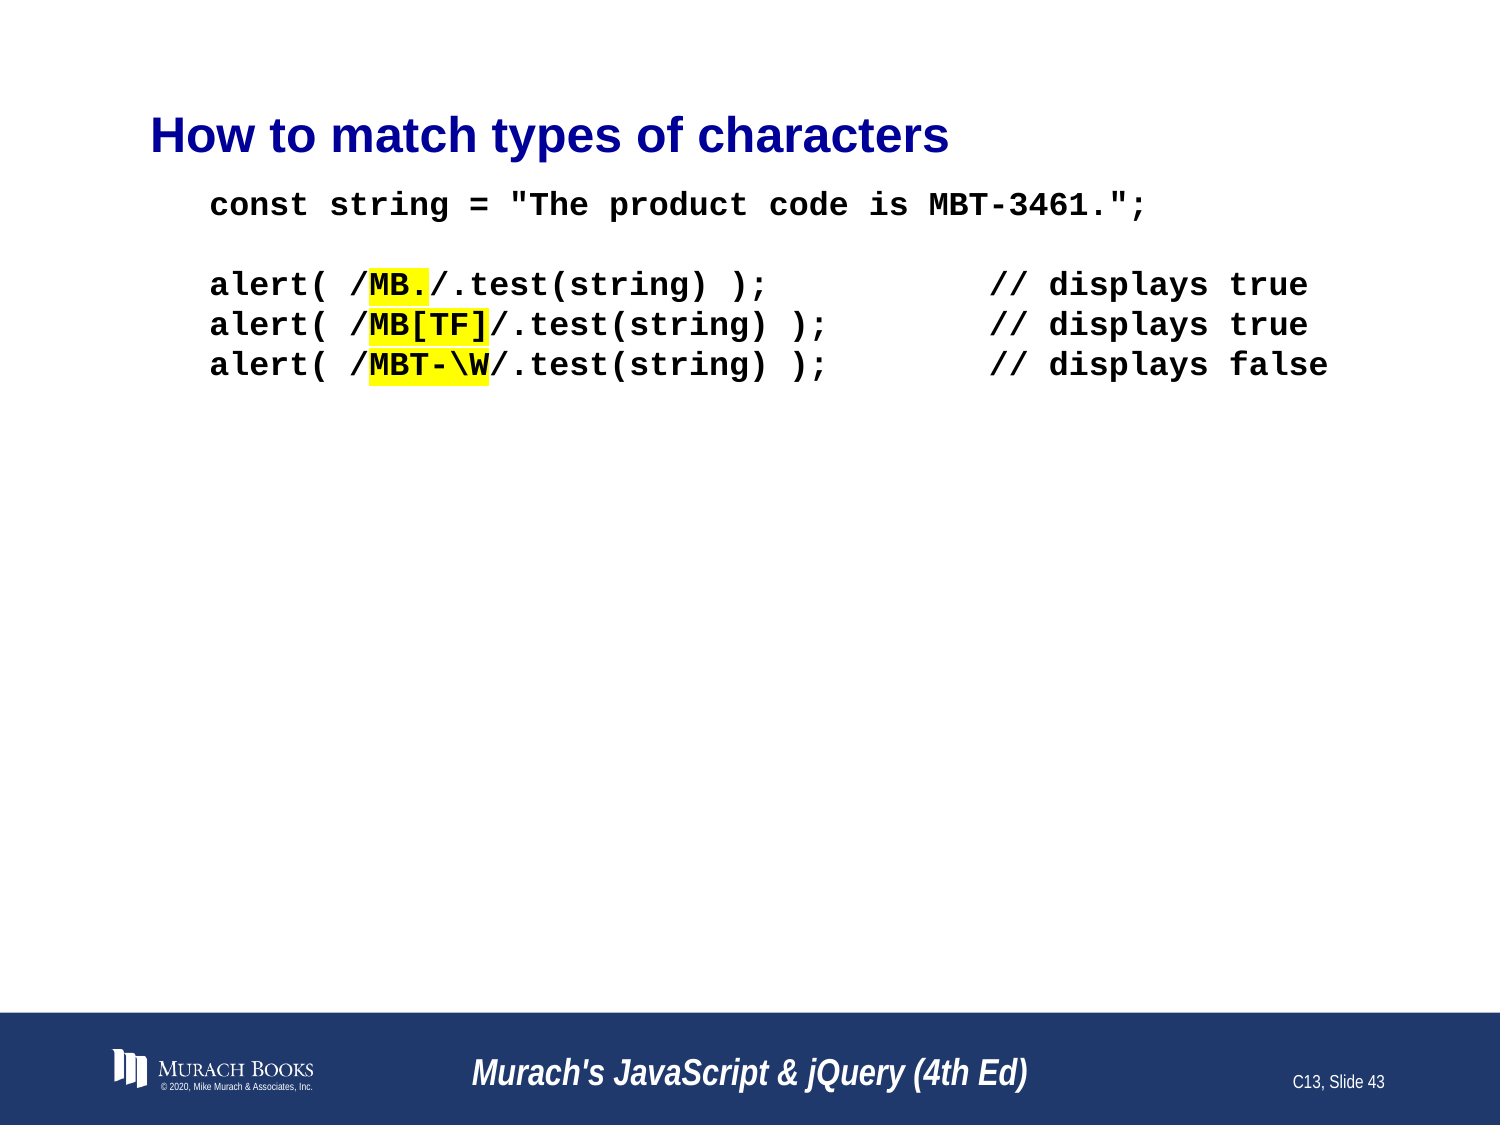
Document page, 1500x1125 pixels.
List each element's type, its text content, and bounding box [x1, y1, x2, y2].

slide_number C13, Slide 43 [1087, 1025, 1400, 1100]
title How to match types of characters [150, 102, 1350, 164]
slide_number Murach's JavaScript & jQuery (4th Ed) [463, 1025, 1050, 1100]
list const string = "The product code is MBT-3461."; alert( /MB./.test(string) ); // displays true alert( /MB[TF]/.test(string) ); // displays true alert( /MBT-\W/.test(string) ); // displays false [137, 174, 1350, 975]
footer © 2020, Mike Murach & Associates, Inc. [12, 1025, 463, 1100]
